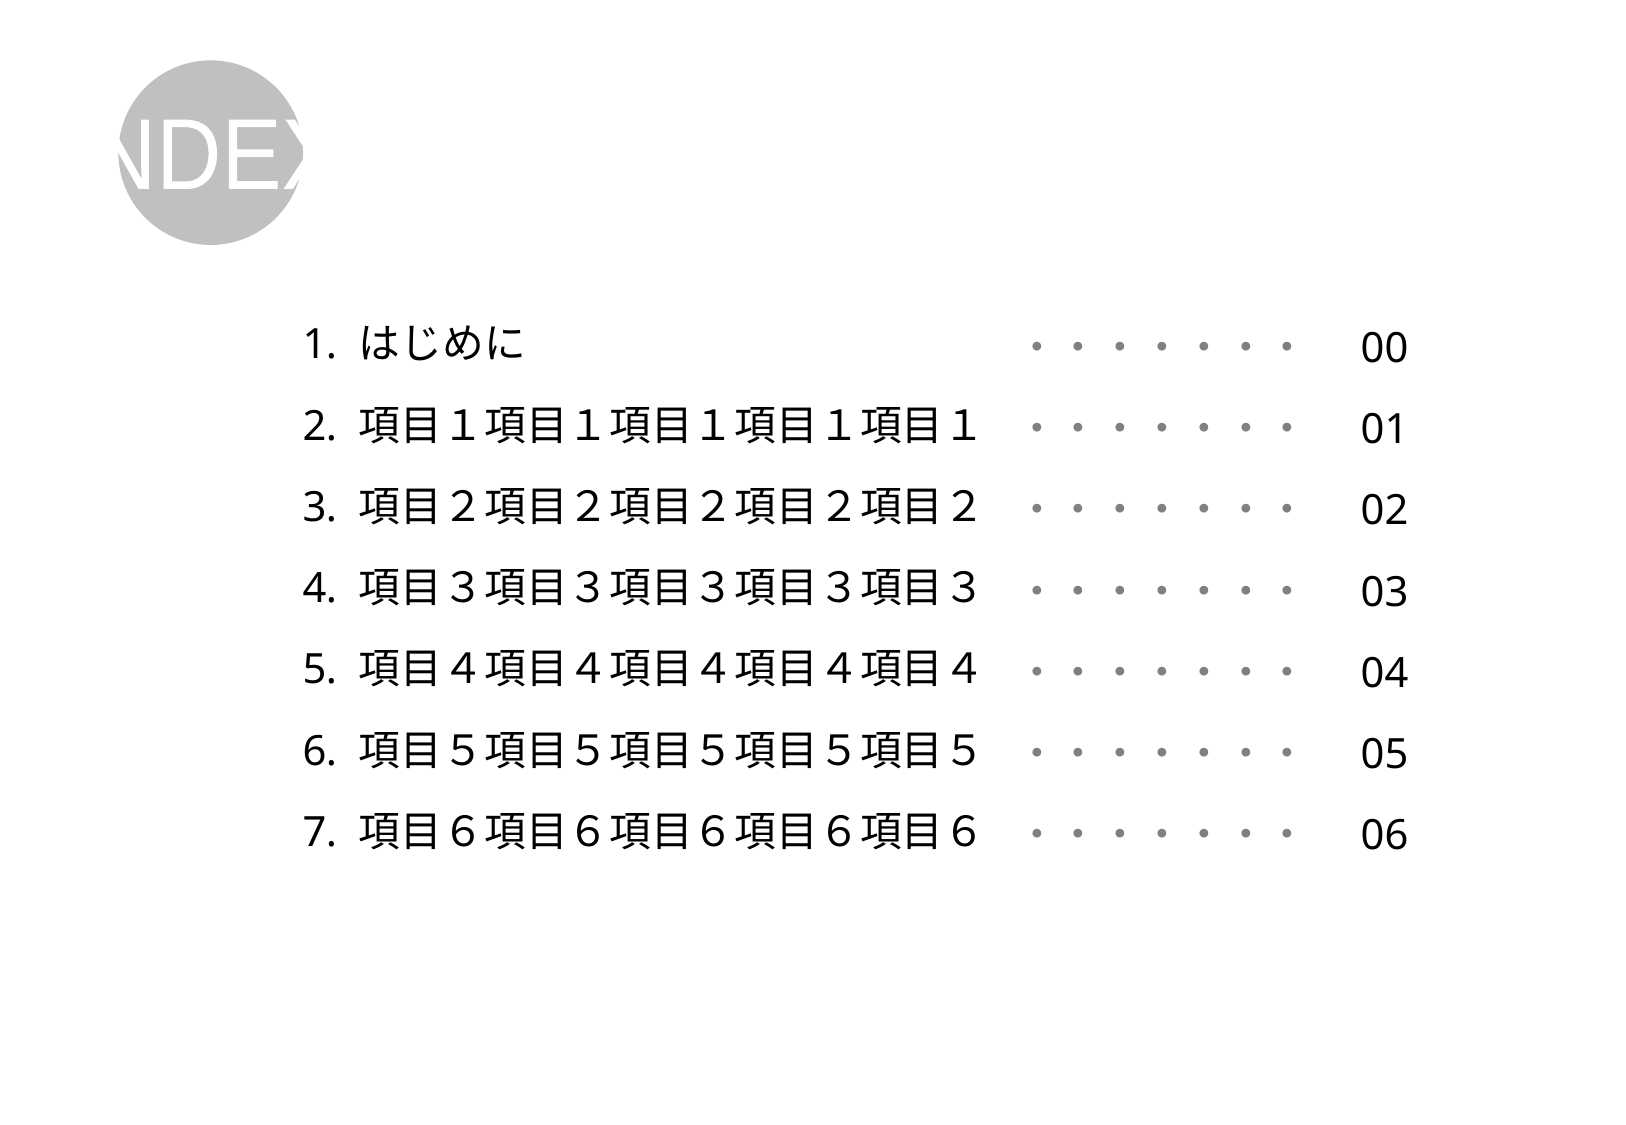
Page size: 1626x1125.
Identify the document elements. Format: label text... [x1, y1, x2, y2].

text_box ・・・・・・・ ・・・・・・・ ・・・・・・・ ・・・・・・・ ・・・・・・・ ・・・・・・・ ・・・・・・・ [1001, 313, 1324, 866]
text_box はじめに 項目１項目１項目１項目１項目１ 項目２項目２項目２項目２項目２ 項目３項目３項目３項目３項目３ 項目４項目４項目４項目４項目４ 項目５項目５項目５項目５項目５ 項目６項目６項目６項目６項目６ [287, 309, 1000, 863]
text_box 00 01 02 03 04 05 06 [1345, 313, 1424, 866]
text_box [118, 60, 304, 245]
